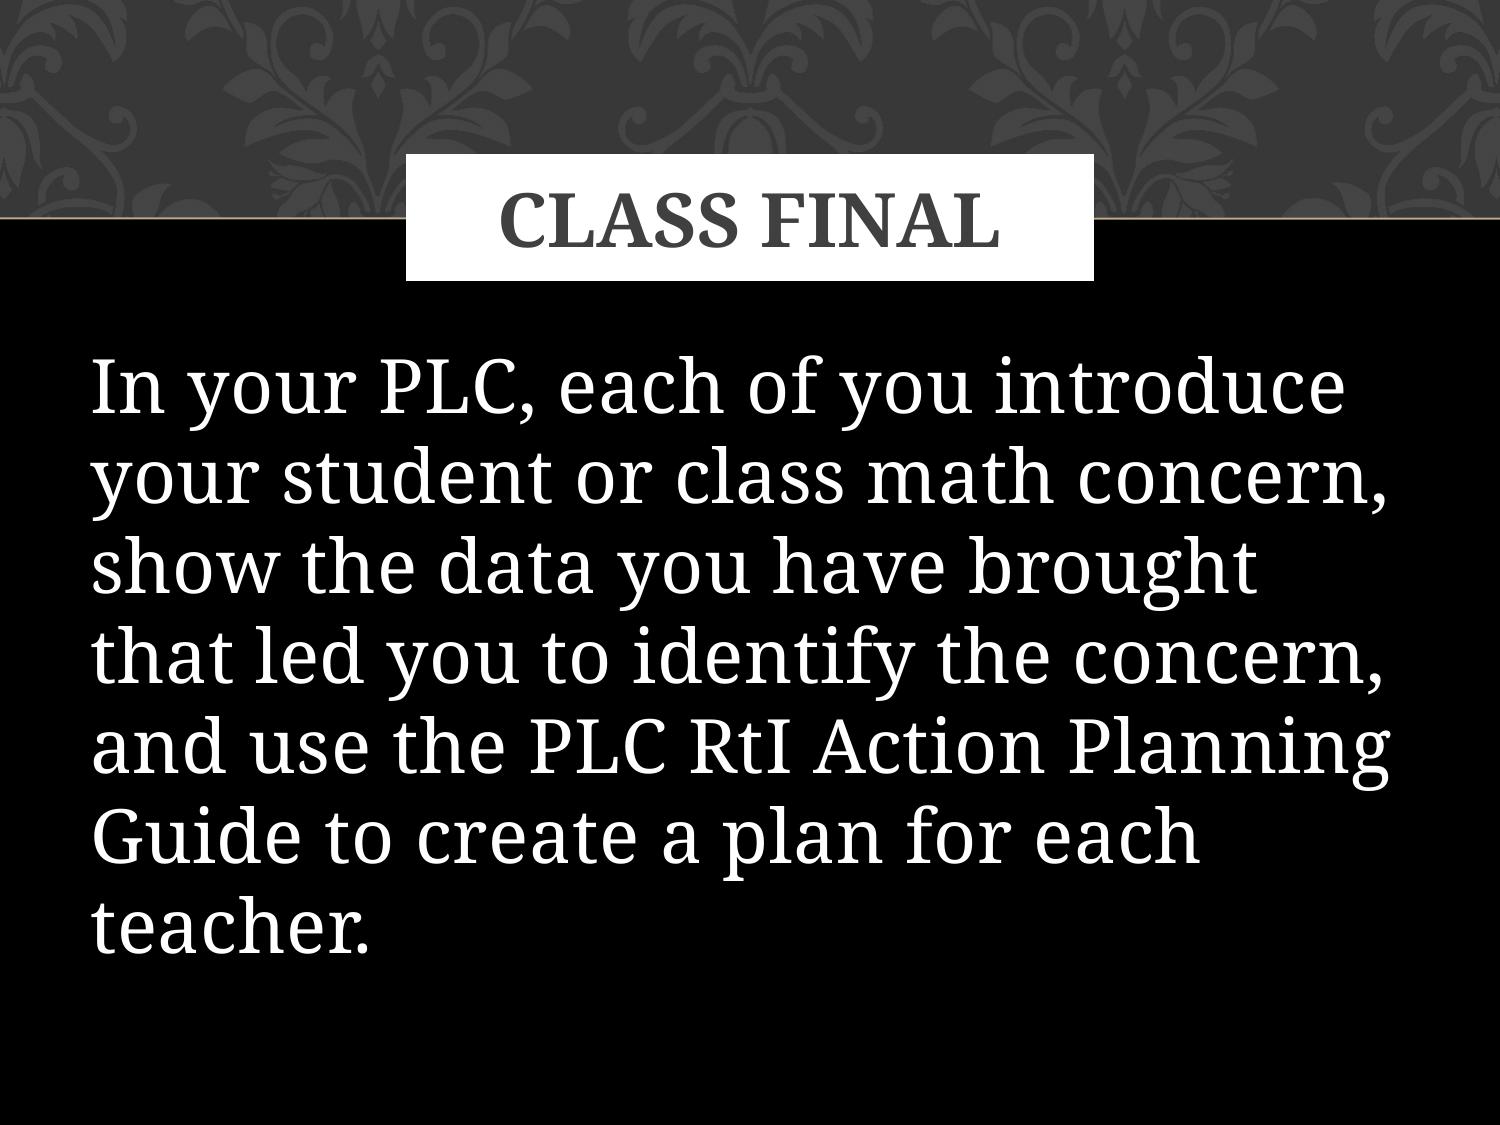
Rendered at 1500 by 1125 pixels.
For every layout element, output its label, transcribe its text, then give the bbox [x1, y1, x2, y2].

list In your PLC, each of you introduce your student or class math concern, show the data you have brought that led you to identify the concern, and use the PLC RtI Action Planning Guide to create a plan for each teacher. [75, 331, 1425, 1000]
title CLASS FINAL [406, 154, 1094, 281]
